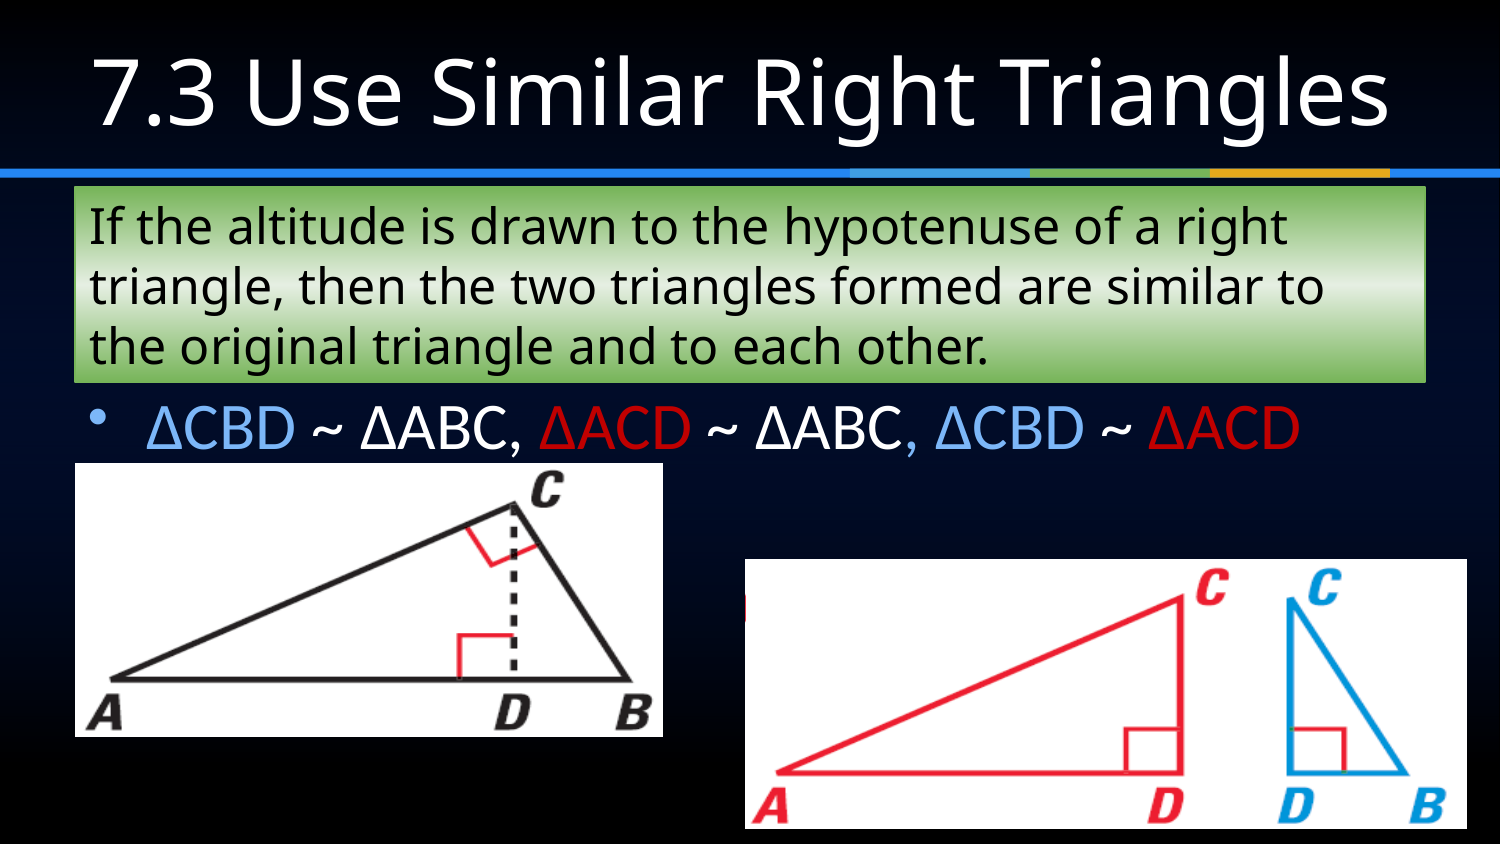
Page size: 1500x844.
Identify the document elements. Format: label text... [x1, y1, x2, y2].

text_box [745, 558, 1467, 829]
title 7.3 Use Similar Right Triangles [75, 18, 1425, 160]
picture [74, 463, 663, 738]
list ΔCBD ~ ΔABC, ΔACD ~ ΔABC, ΔCBD ~ ΔACD [75, 383, 1425, 754]
text_box If the altitude is drawn to the hypotenuse of a right triangle, then the two triangles formed are similar to the original triangle and to each other. [74, 186, 1426, 383]
